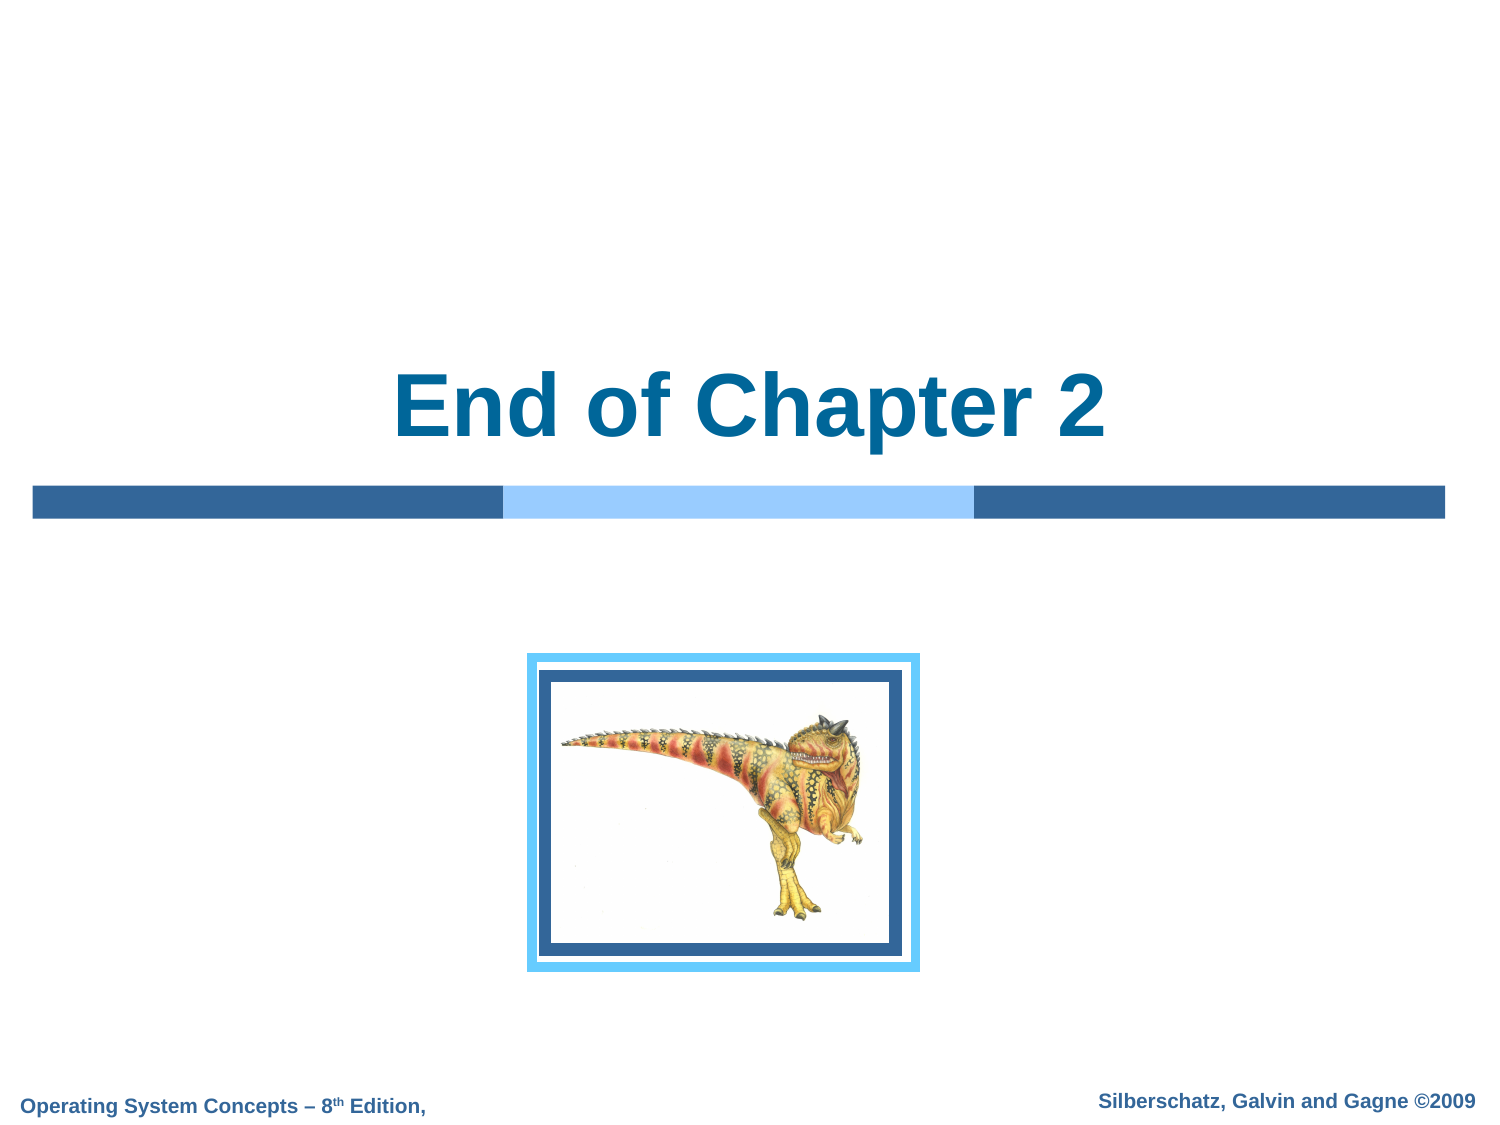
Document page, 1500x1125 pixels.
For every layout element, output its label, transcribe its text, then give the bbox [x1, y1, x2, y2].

picture [551, 682, 889, 943]
title End of Chapter 2 [112, 112, 1388, 462]
